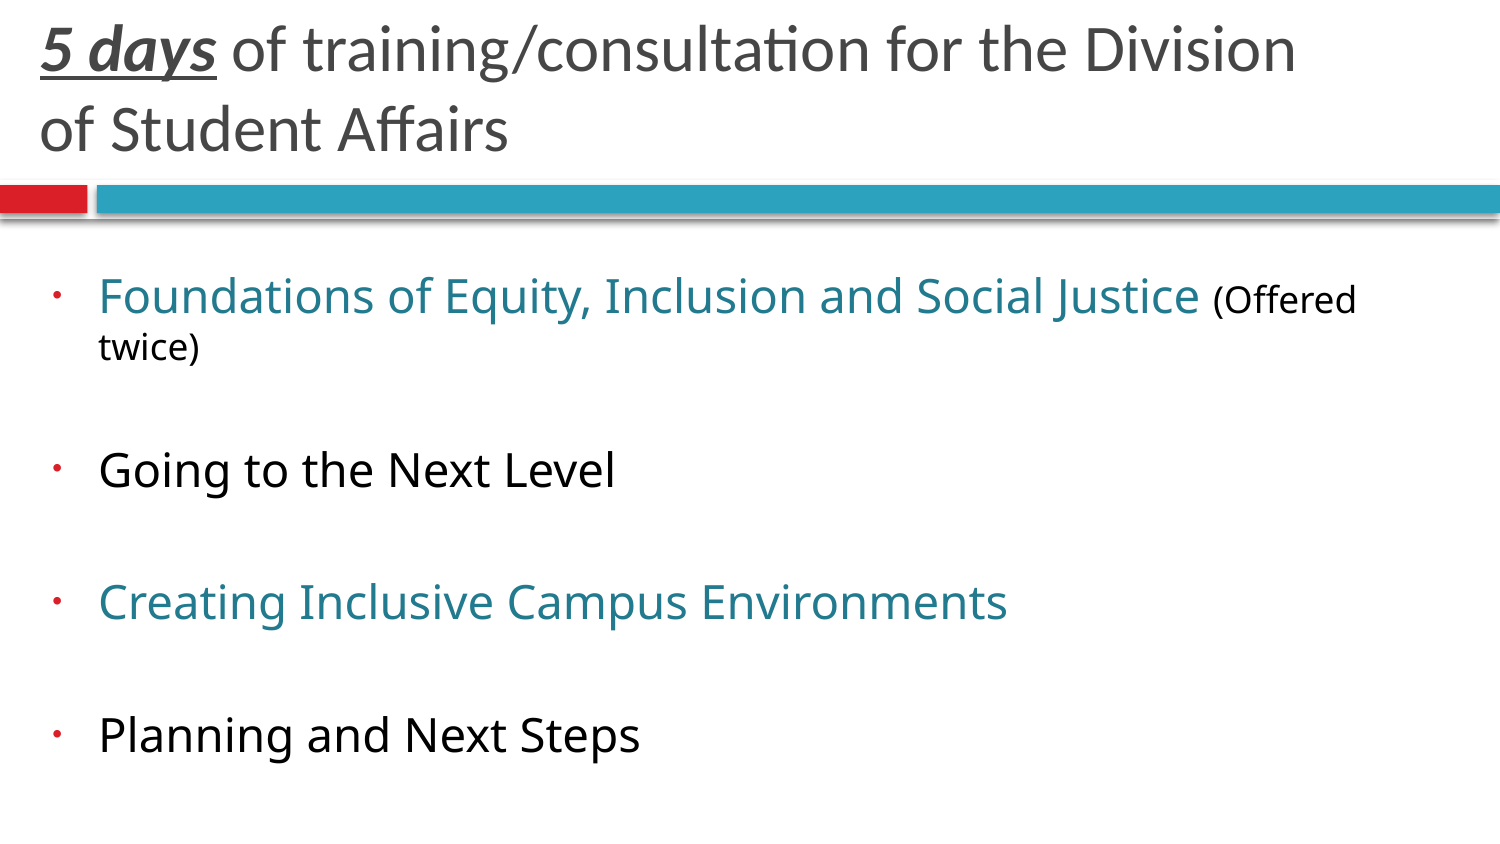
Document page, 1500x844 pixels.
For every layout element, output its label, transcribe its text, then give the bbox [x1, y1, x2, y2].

title 5 days of training/consultation for the Division of Student Affairs [24, 21, 1363, 172]
list Foundations of Equity, Inclusion and Social Justice (Offered twice) Going to the Next Level Creating Inclusive Campus Environments Planning and Next Steps [37, 259, 1463, 772]
